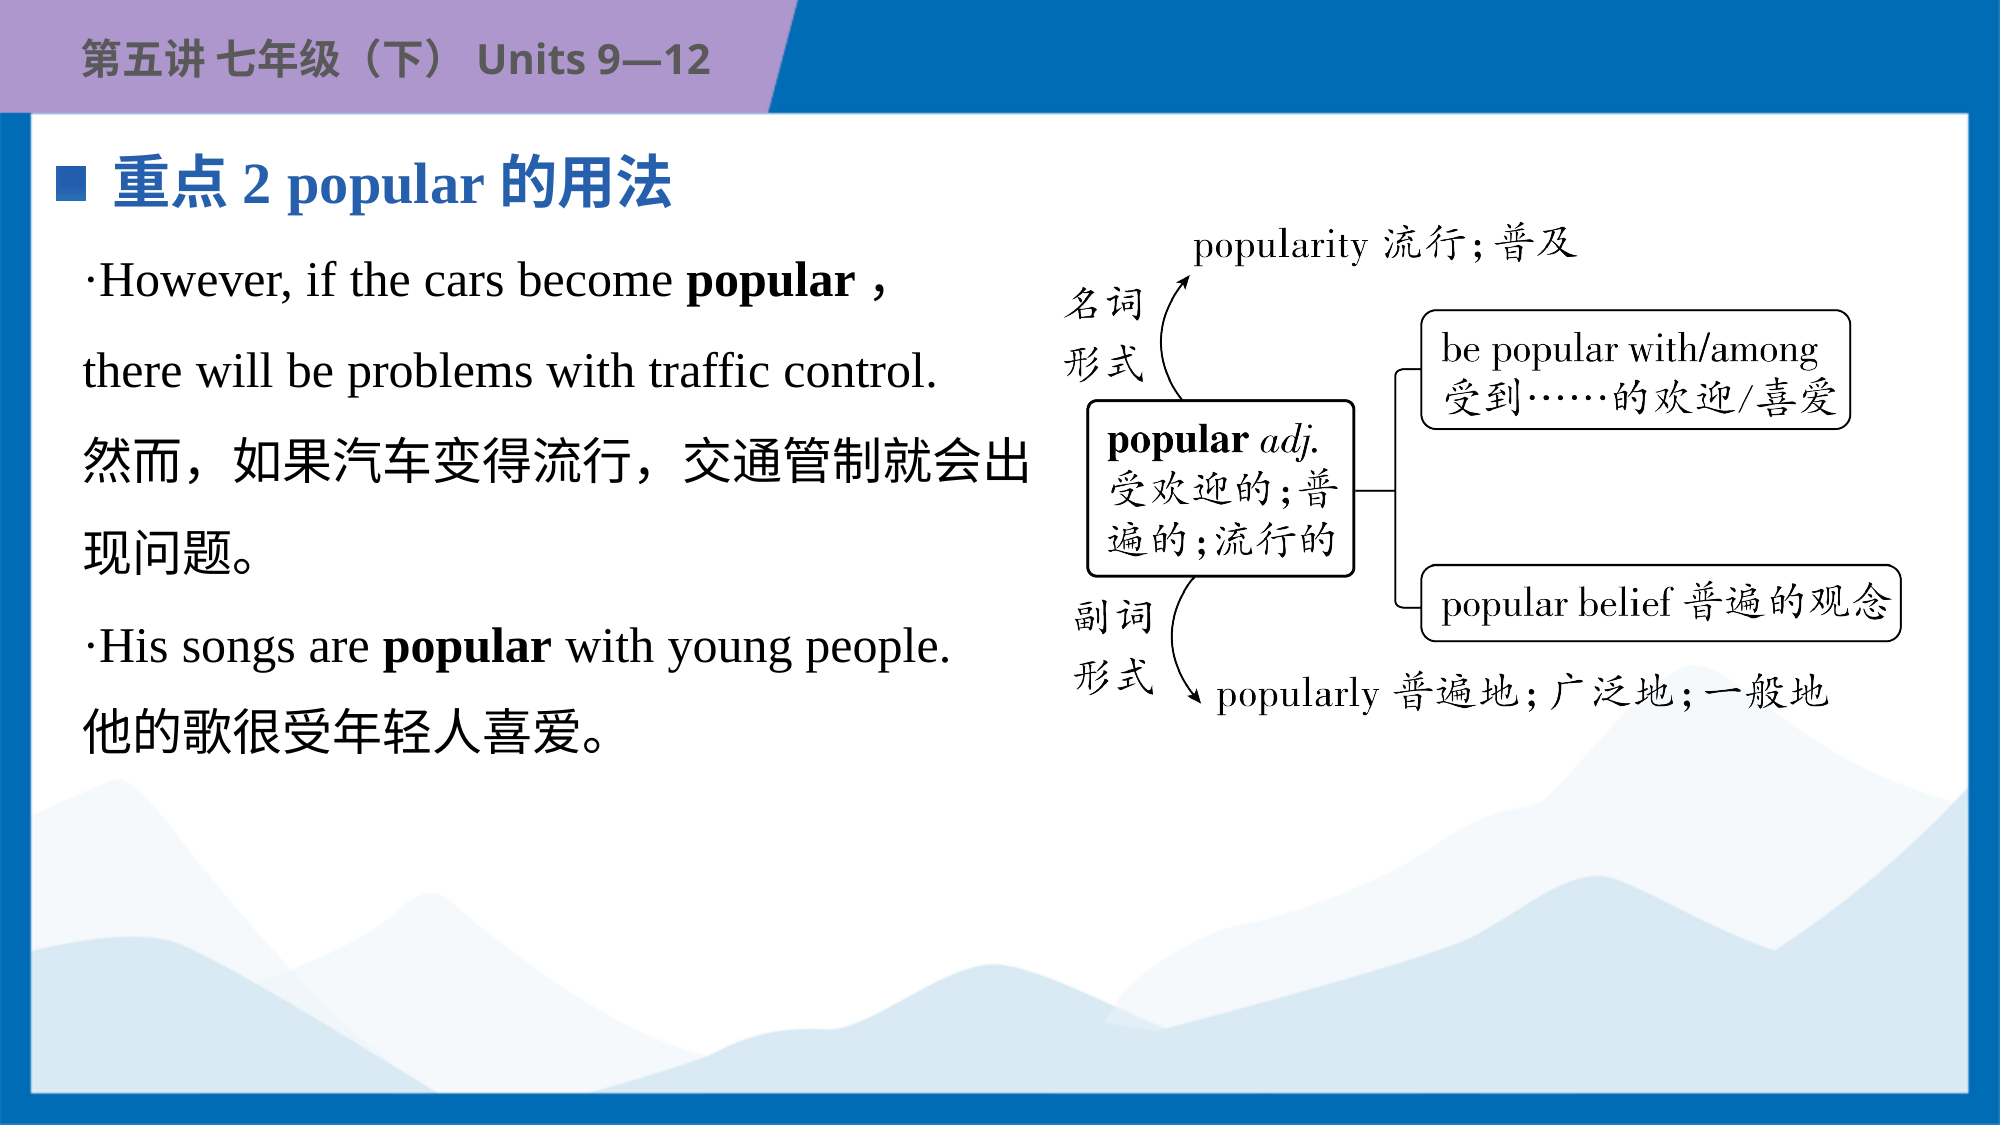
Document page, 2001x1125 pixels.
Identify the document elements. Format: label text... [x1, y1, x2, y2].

text_box ·However, if the cars become popular， there will be problems with traffic control. 然而，如果汽车变得流行，交通管制就会出 现问题。 ·His songs are popular with young people. 他的歌很受年轻人喜爱。 [82, 214, 1055, 751]
text_box 重点2 popular的用法 [112, 144, 1917, 215]
picture [0, 0, 2000, 1125]
